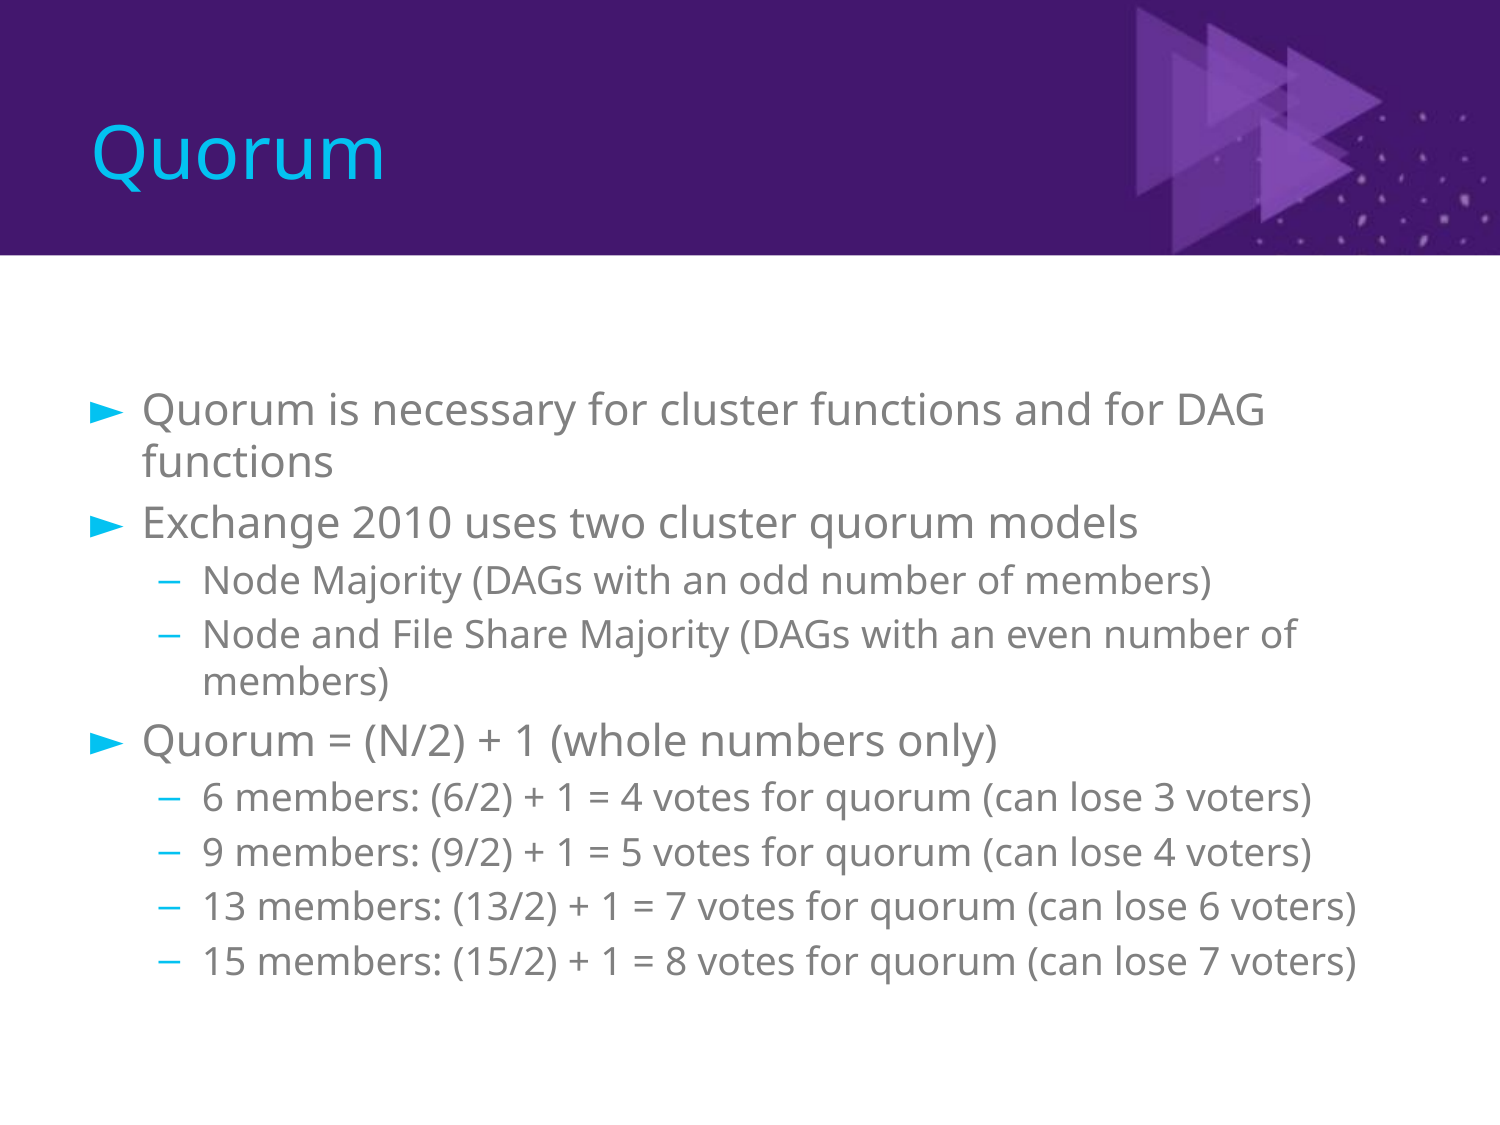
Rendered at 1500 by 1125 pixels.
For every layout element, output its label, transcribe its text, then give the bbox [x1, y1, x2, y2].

picture [0, 0, 1500, 255]
title Quorum [75, 56, 1425, 244]
list Quorum is necessary for cluster functions and for DAG functions Exchange 2010 uses two cluster quorum models Node Majority (DAGs with an odd number of members) Node and File Share Majority (DAGs with an even number of members) Quorum = (N/2) + 1 (whole numbers only) 6 members: (6/2) + 1 = 4 votes for quorum (can lose 3 voters) 9 members: (9/2) + 1 = 5 votes for quorum (can lose 4 voters) 13 members: (13/2) + 1 = 7 votes for quorum (can lose 6 voters) 15 members: (15/2) + 1 = 8 votes for quorum (can lose 7 voters) [75, 373, 1425, 1005]
